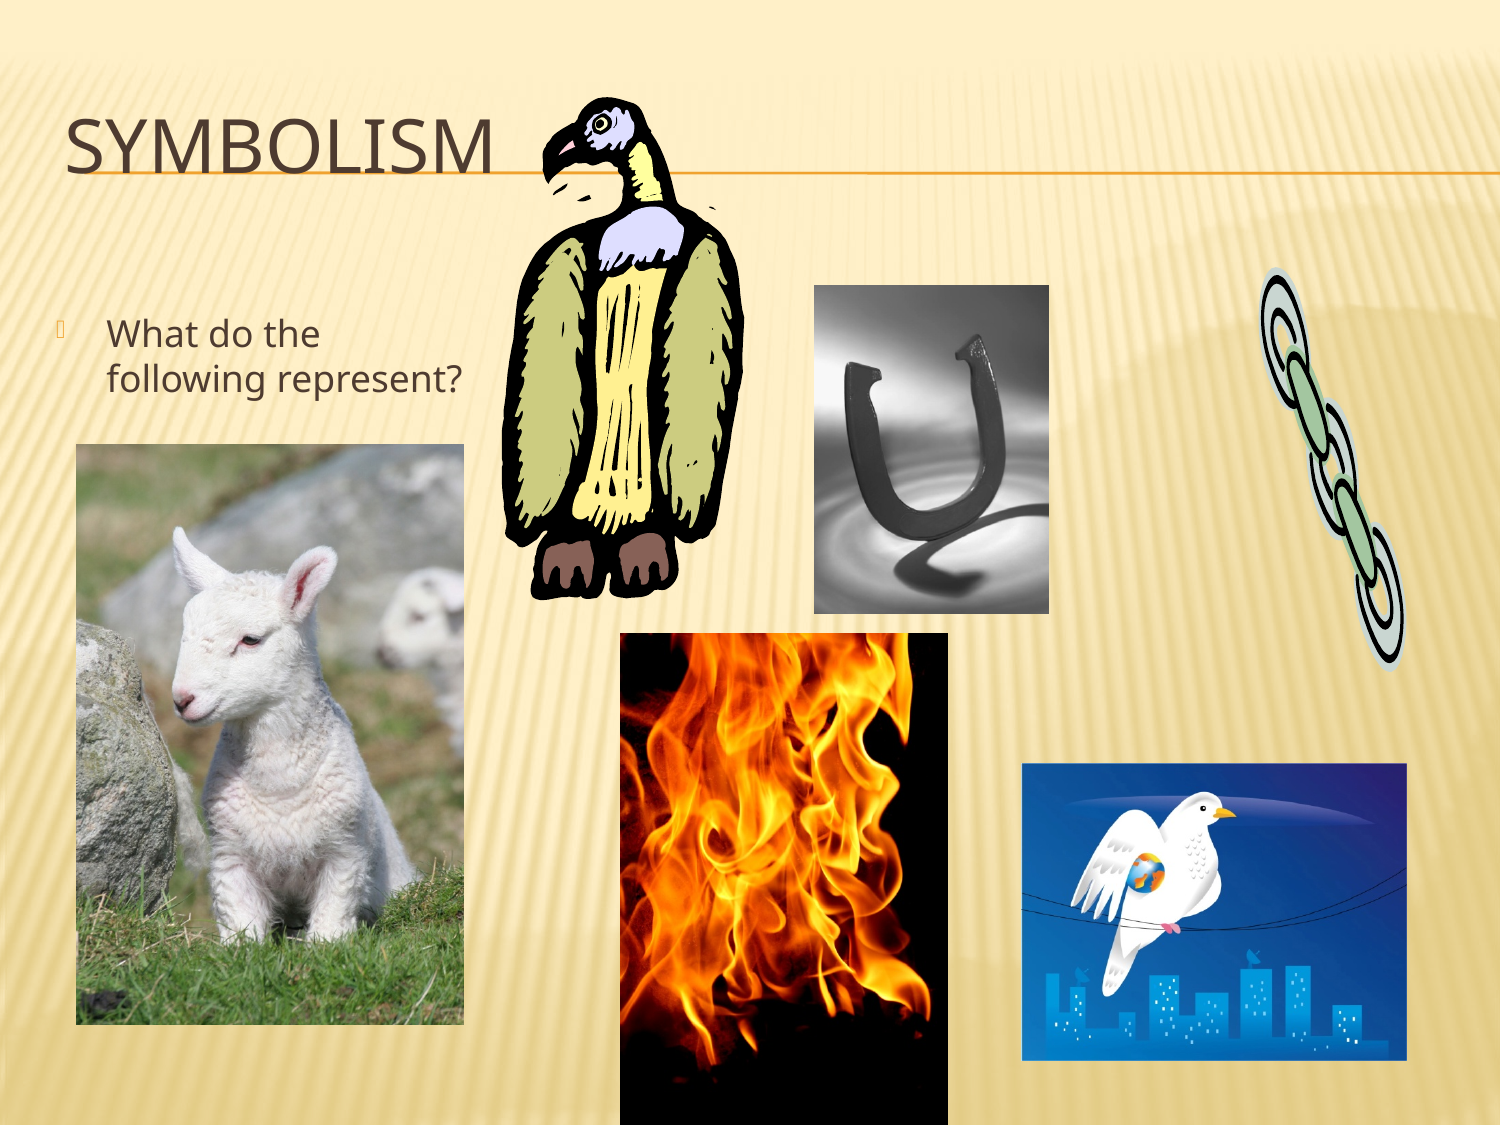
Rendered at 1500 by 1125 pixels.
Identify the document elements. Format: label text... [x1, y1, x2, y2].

picture [619, 633, 949, 1125]
picture [1021, 762, 1407, 1062]
title Symbolism [50, 75, 1475, 213]
picture [501, 89, 748, 604]
picture [813, 285, 1049, 615]
picture [1257, 266, 1410, 675]
picture [76, 444, 464, 1025]
list What do the following represent? [41, 302, 487, 421]
